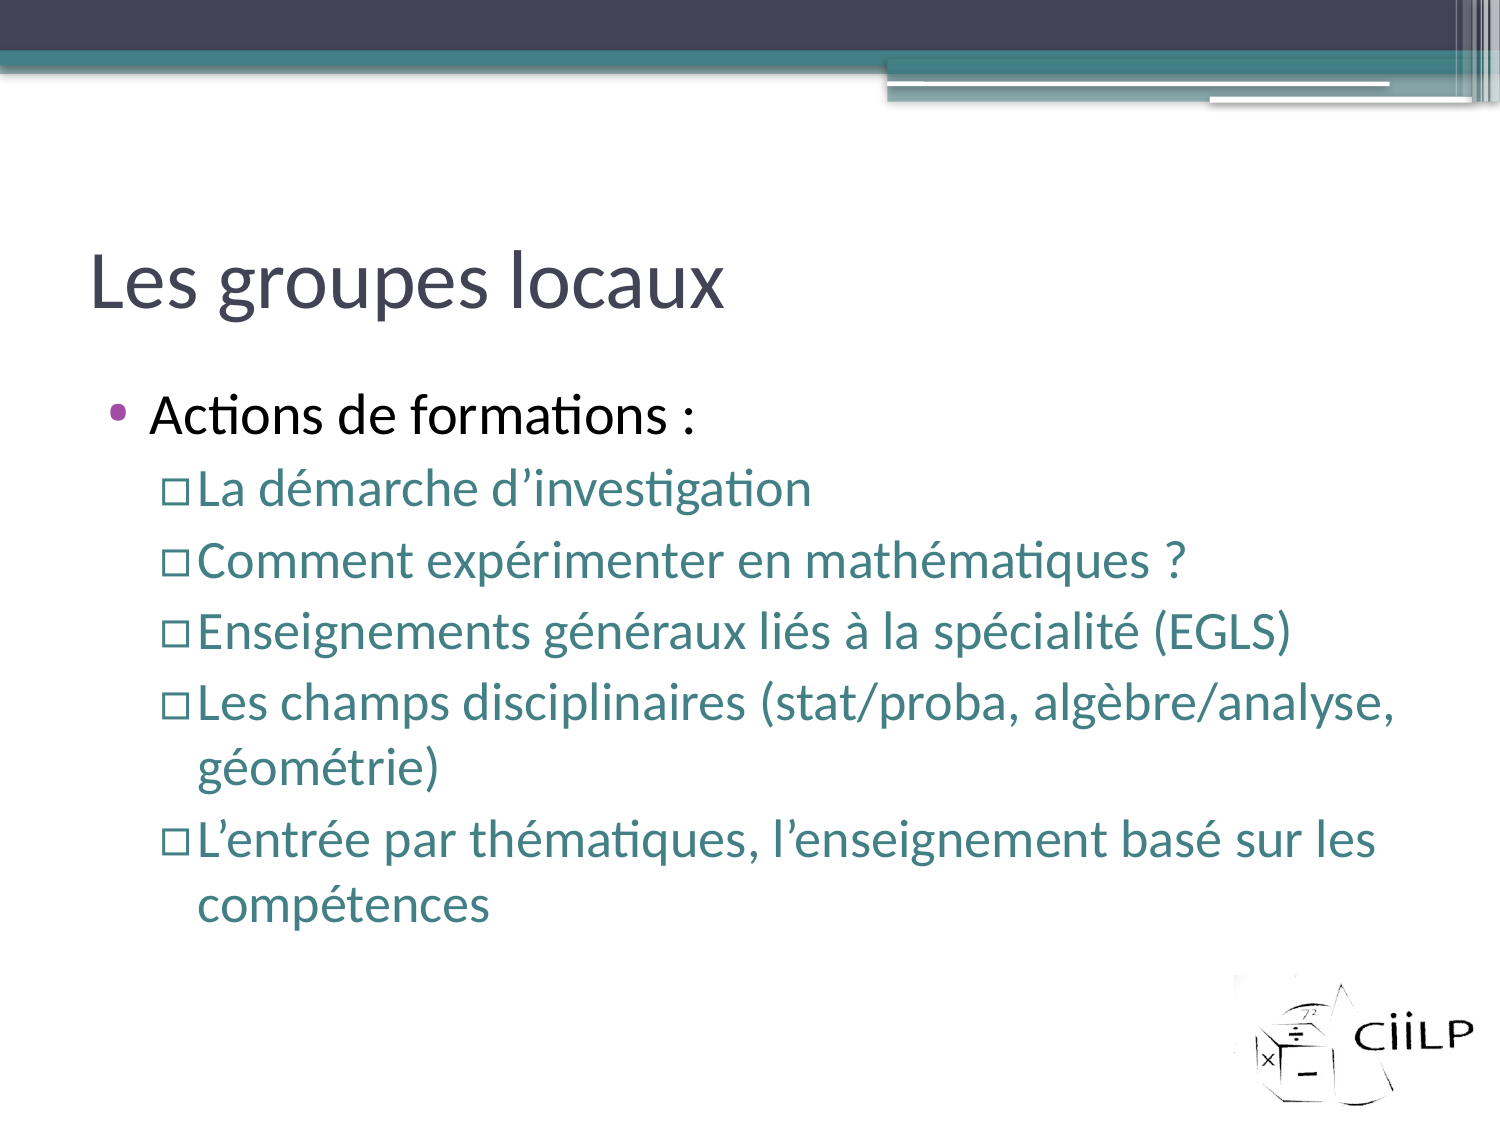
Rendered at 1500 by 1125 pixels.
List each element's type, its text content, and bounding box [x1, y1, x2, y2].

picture [1233, 975, 1483, 1110]
list Actions de formations : La démarche d’investigation Comment expérimenter en mathématiques ? Enseignements généraux liés à la spécialité (EGLS) Les champs disciplinaires (stat/proba, algèbre/analyse, géométrie) L’entrée par thématiques, l’enseignement basé sur les compétences [75, 368, 1425, 1079]
title Les groupes locaux [75, 187, 1425, 363]
